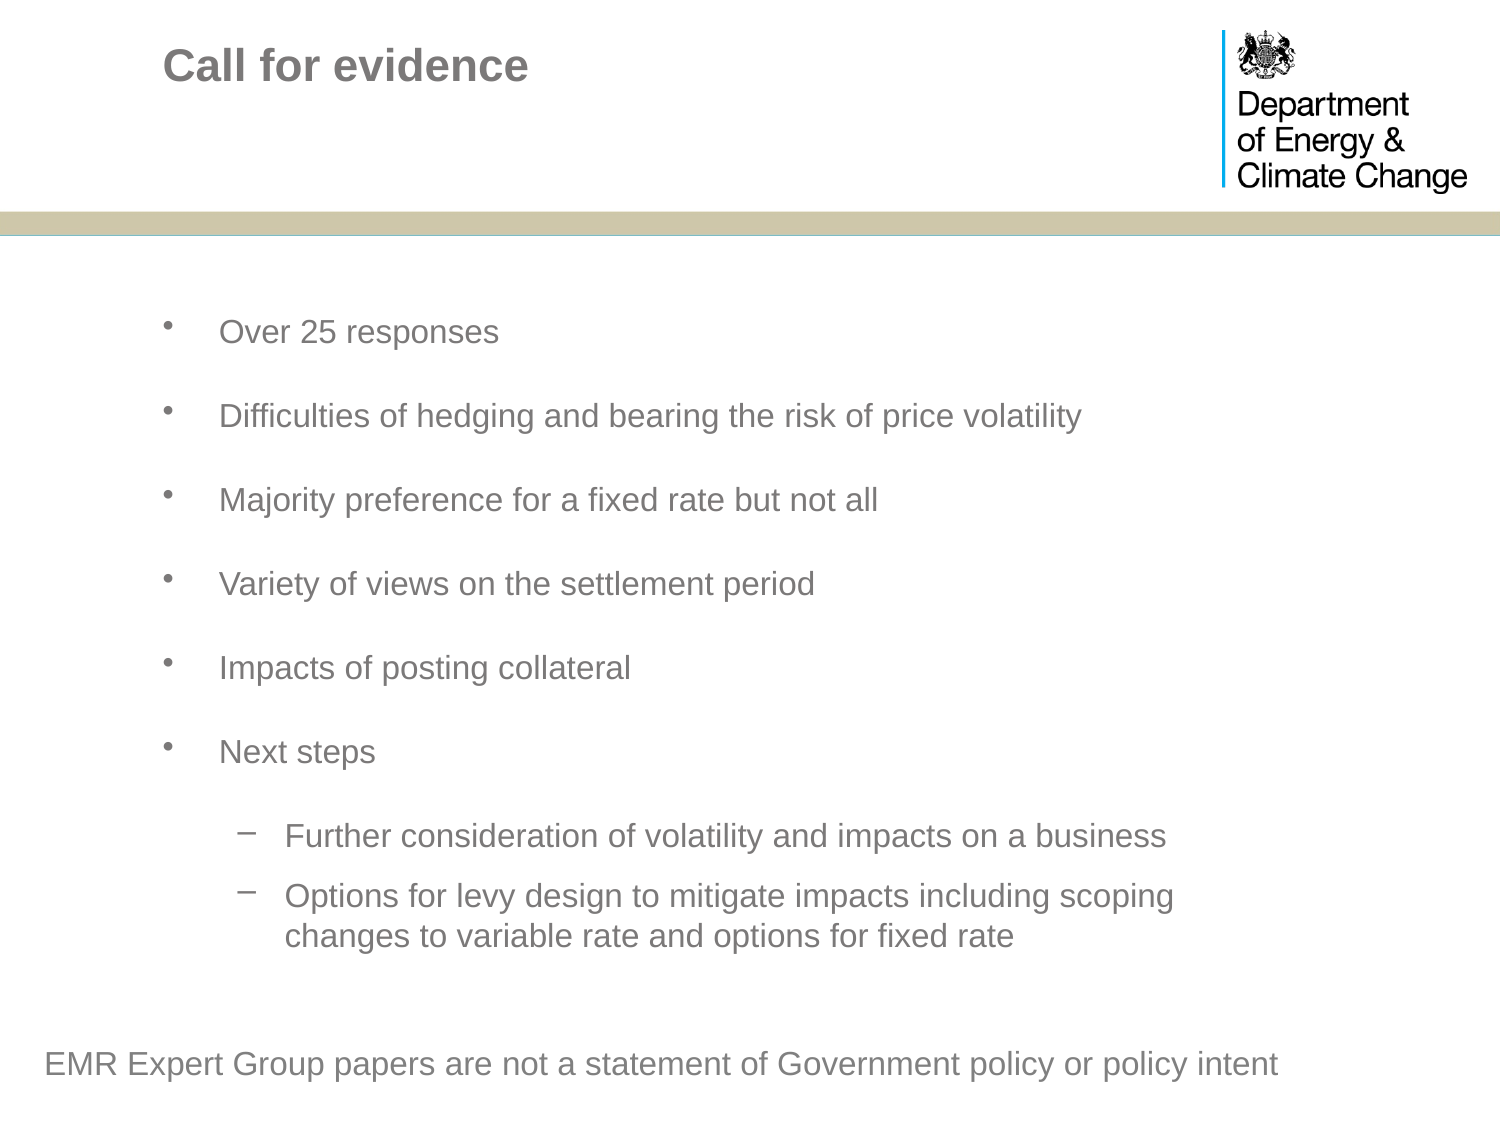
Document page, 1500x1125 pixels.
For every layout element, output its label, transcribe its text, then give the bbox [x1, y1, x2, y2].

title Call for evidence [147, 27, 1034, 112]
picture [0, 208, 1500, 236]
text_box EMR Expert Group papers are not a statement of Government policy or policy intent [29, 1034, 1500, 1090]
list Over 25 responses Difficulties of hedging and bearing the risk of price volatility Majority preference for a fixed rate but not all Variety of views on the settlement period Impacts of posting collateral Next steps Further consideration of volatility and impacts on a business Options for levy design to mitigate impacts including scoping changes to variable rate and options for fixed rate [147, 302, 1234, 965]
picture [1222, 30, 1467, 194]
